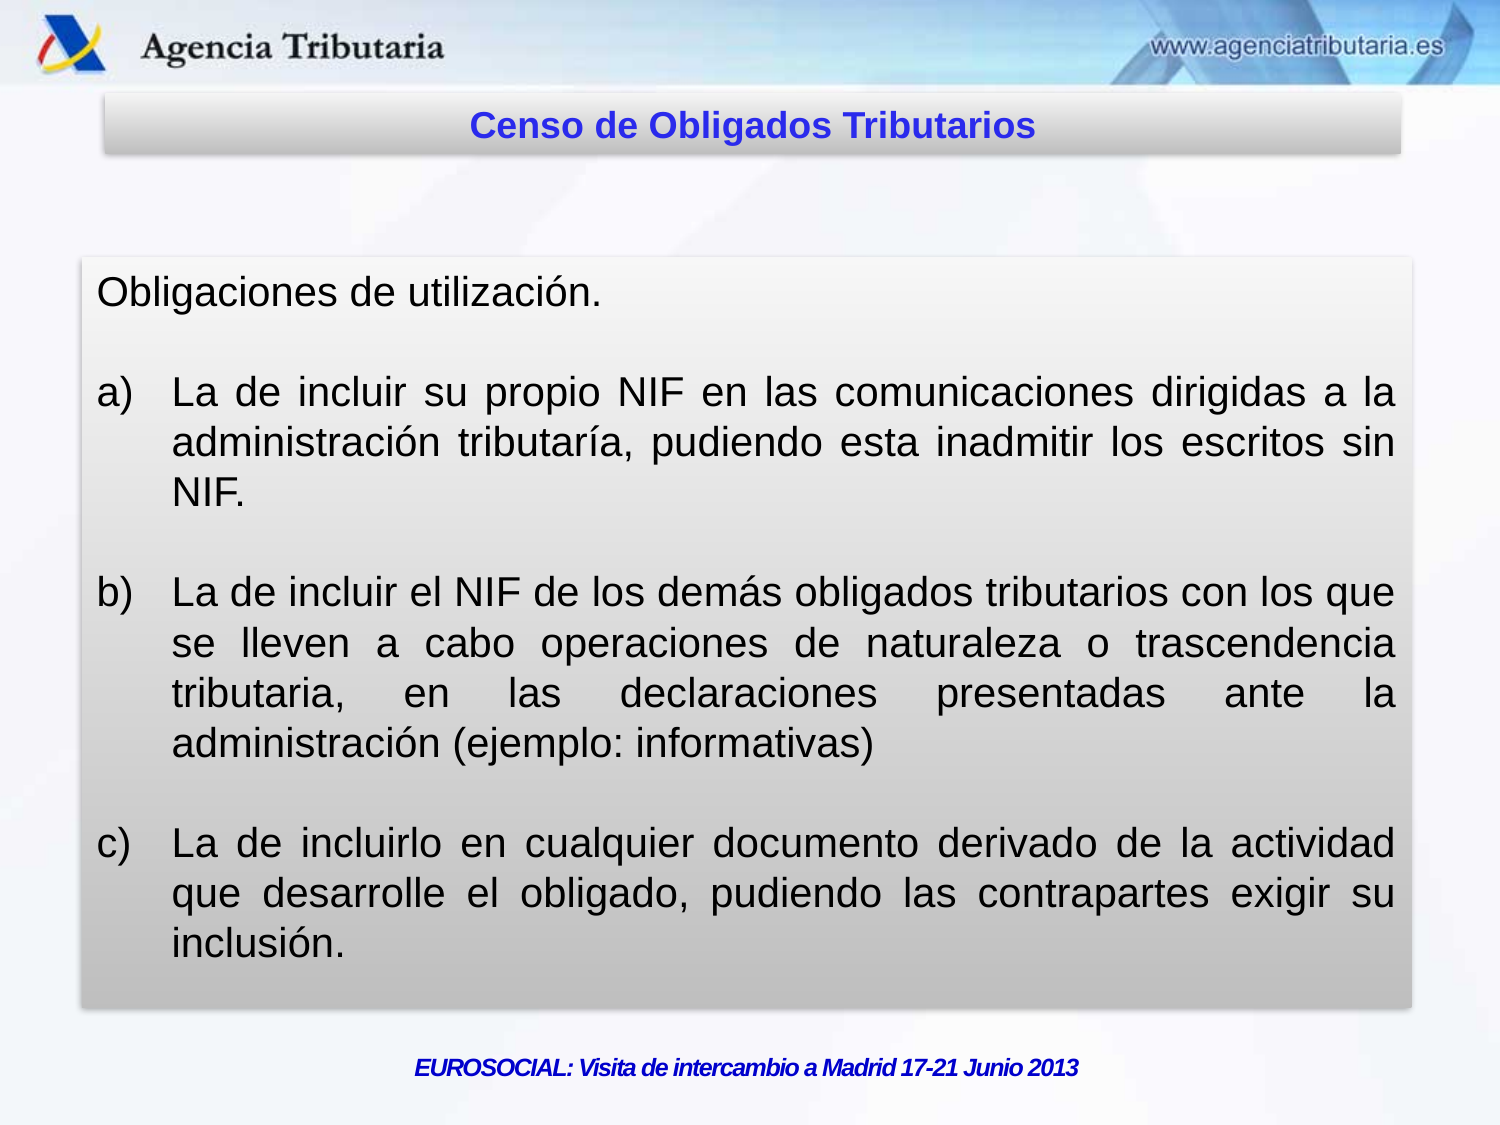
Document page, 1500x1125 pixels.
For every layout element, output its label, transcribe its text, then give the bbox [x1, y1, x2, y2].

text_box EUROSOCIAL: Visita de intercambio a Madrid 17-21 Junio 2013 [46, 1044, 1454, 1090]
picture [0, 0, 1500, 1125]
text_box Obligaciones de utilización. La de incluir su propio NIF en las comunicaciones dirigidas a la administración tributaría, pudiendo esta inadmitir los escritos sin NIF. La de incluir el NIF de los demás obligados tributarios con los que se lleven a cabo operaciones de naturaleza o trascendencia tributaria, en las declaraciones presentadas ante la administración (ejemplo: informativas) La de incluirlo en cualquier documento derivado de la actividad que desarrolle el obligado, pudiendo las contrapartes exigir su inclusión. [81, 257, 1412, 1008]
text_box Censo de Obligados Tributarios [105, 93, 1401, 154]
